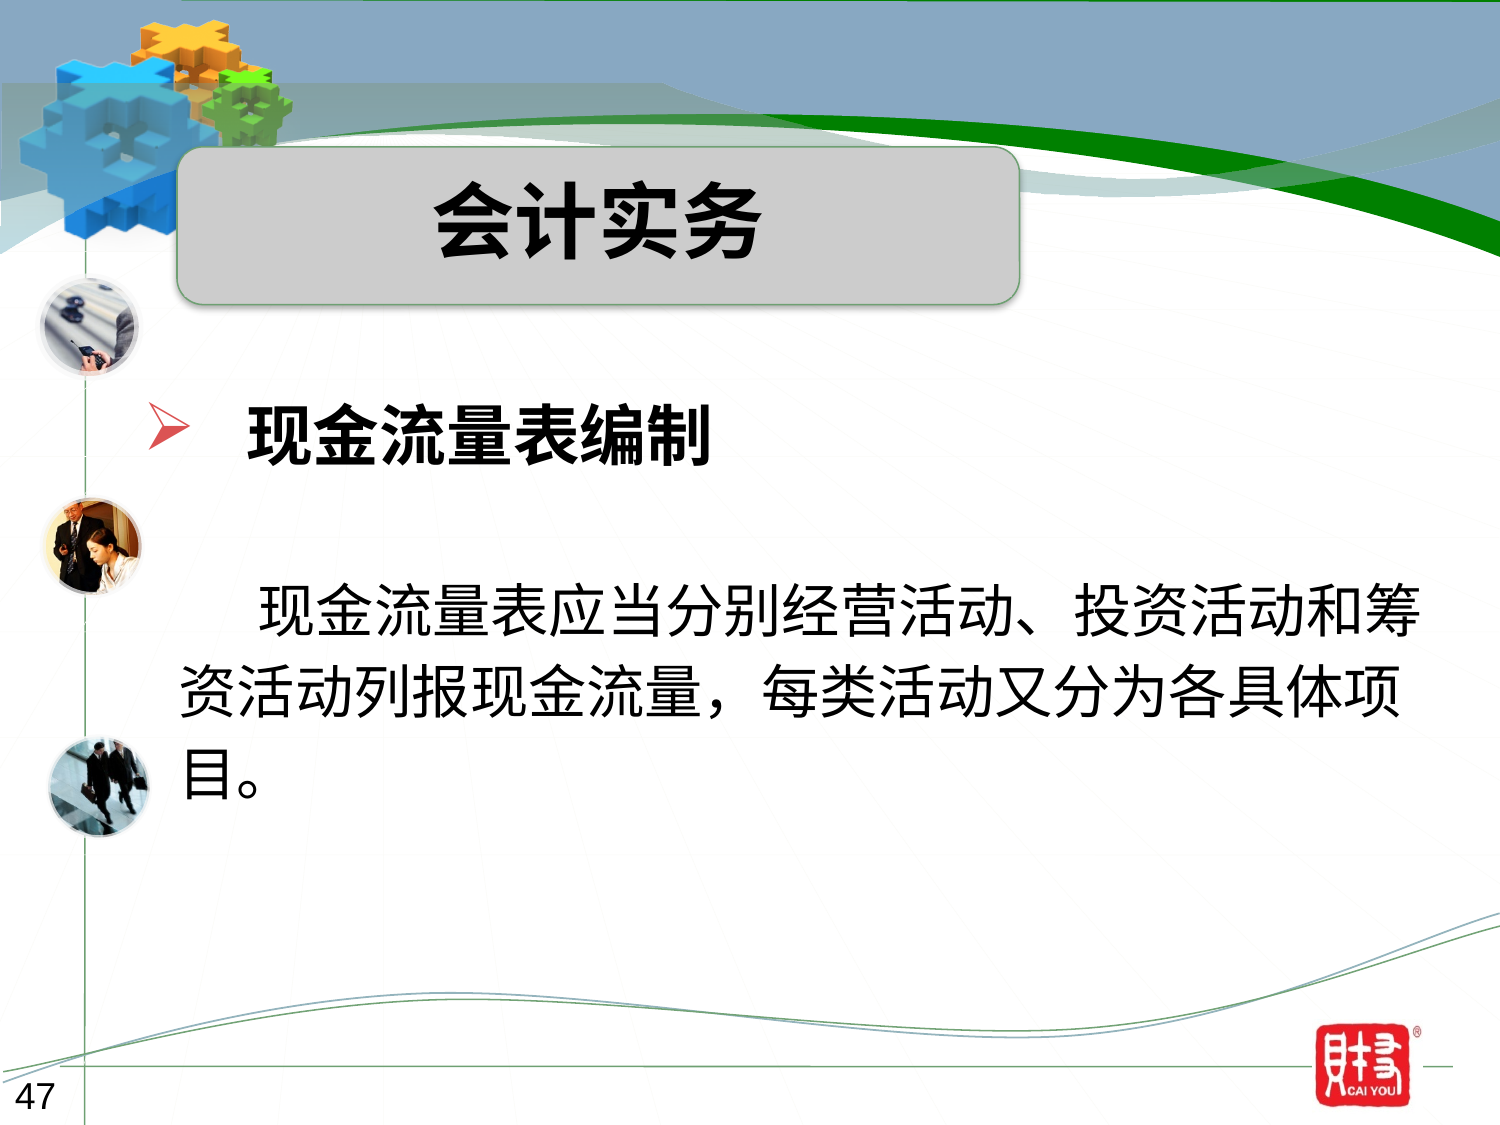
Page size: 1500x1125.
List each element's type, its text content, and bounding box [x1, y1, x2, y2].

text_box 现金流量表编制 [128, 386, 1043, 482]
picture [277, 142, 300, 146]
text_box 47 [0, 1064, 94, 1125]
picture [6, 170, 176, 252]
text_box 现金流量表应当分别经营活动、投资活动和筹 资活动列报现金流量，每类活动又分为各具体项 目。 [163, 484, 1453, 815]
picture [1312, 1019, 1423, 1114]
picture [51, 740, 147, 835]
picture [0, 18, 300, 226]
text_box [176, 146, 1020, 305]
picture [46, 501, 138, 591]
picture [45, 283, 134, 371]
